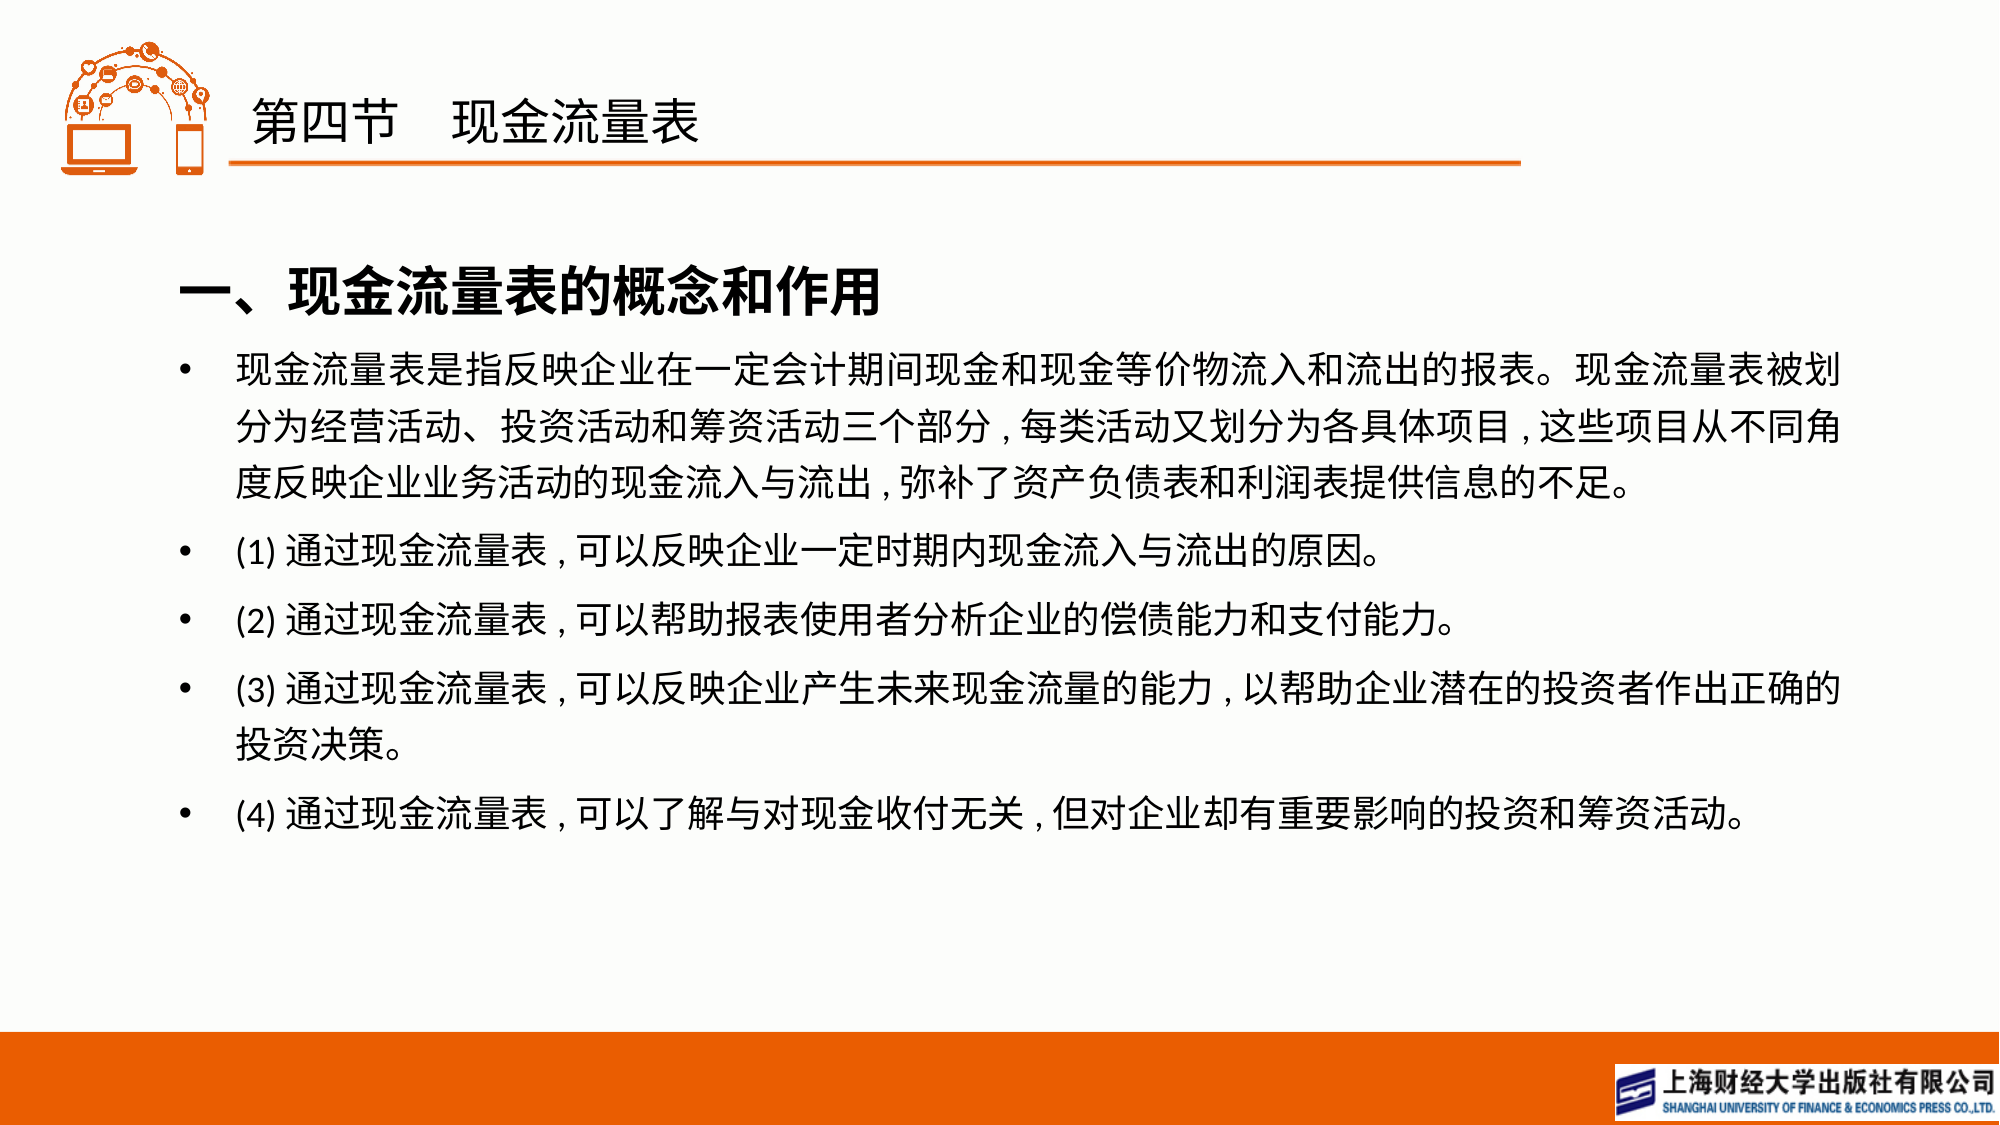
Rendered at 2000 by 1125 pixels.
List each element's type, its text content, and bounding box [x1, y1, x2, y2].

title 第四节 现金流量表 [235, 82, 1605, 189]
list 一、现金流量表的概念和作用 现金流量表是指反映企业在一定会计期间现金和现金等价物流入和流出的报表。现金流量表被划分为经营活动、投资活动和筹资活动三个部分,每类活动又划分为各具体项目,这些项目从不同角度反映企业业务活动的现金流入与流出,弥补了资产负债表和利润表提供信息的不足。 (1)通过现金流量表,可以反映企业一定时期内现金流入与流出的原因。 (2)通过现金流量表,可以帮助报表使用者分析企业的偿债能力和支付能力。 (3)通过现金流量表,可以反映企业产生未来现金流量的能力,以帮助企业潜在的投资者作出正确的投资决策。 (4)通过现金流量表,可以了解与对现金收付无关,但对企业却有重要影响的投资和筹资活动。 [163, 227, 1858, 1049]
picture [0, 0, 2000, 1125]
